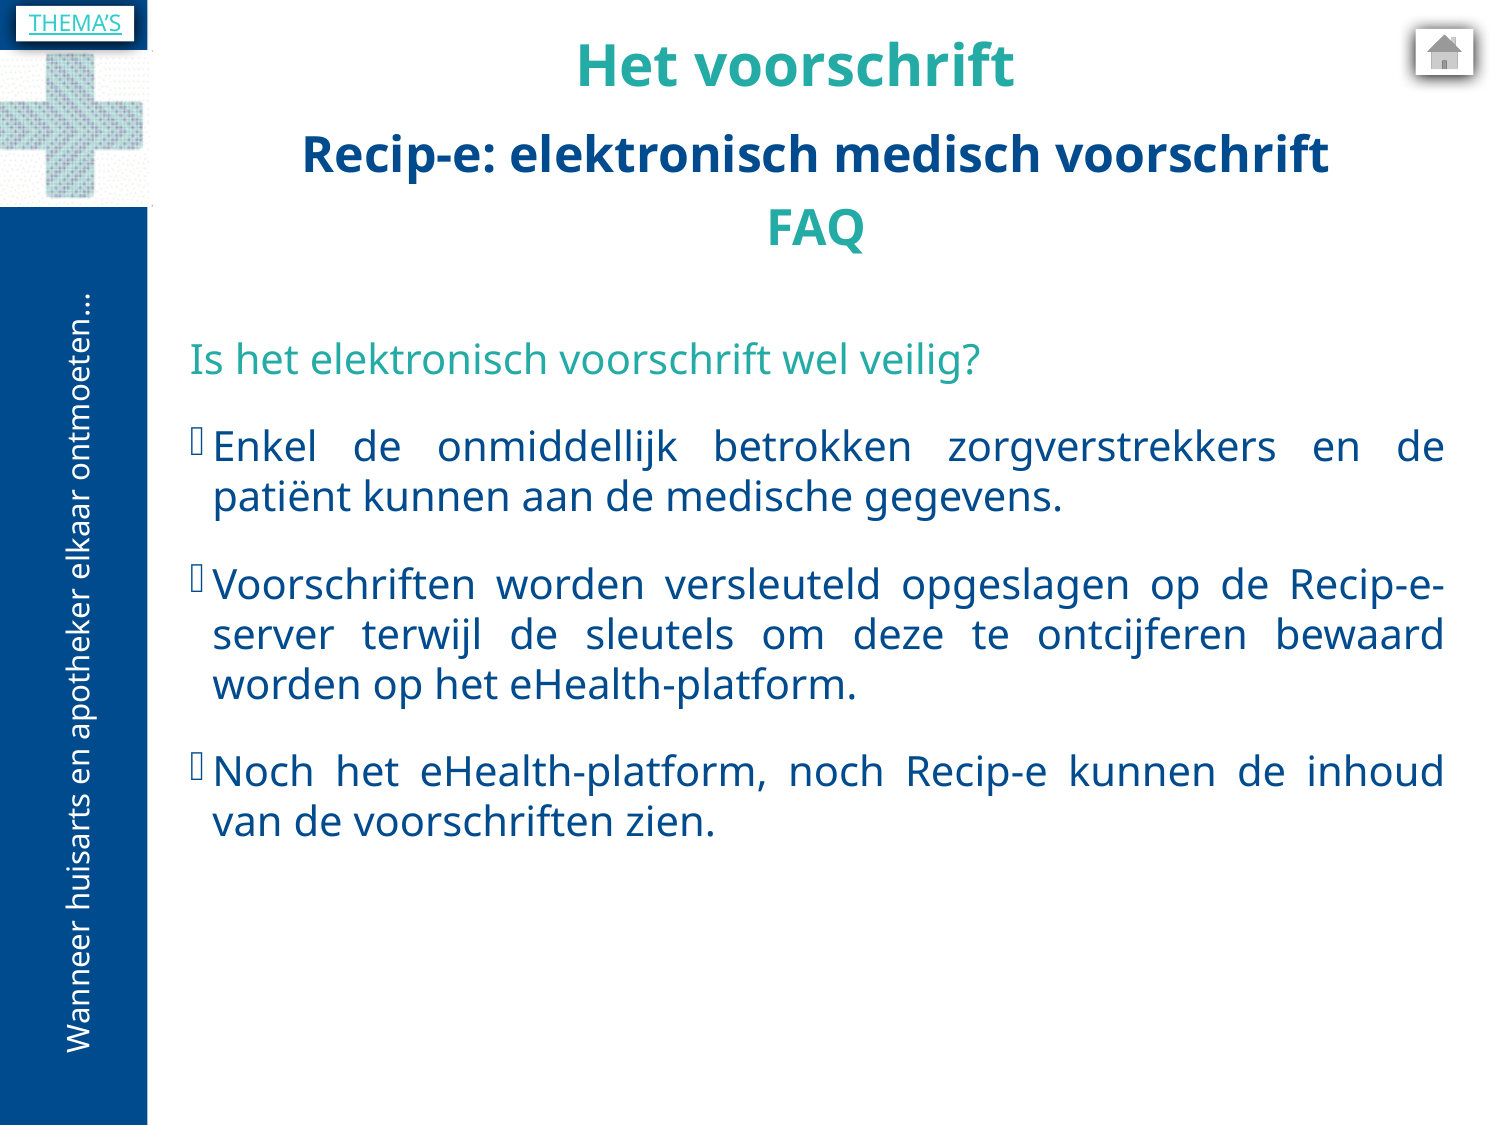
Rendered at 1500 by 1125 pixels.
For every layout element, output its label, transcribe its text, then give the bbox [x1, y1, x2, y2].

list Het voorschrift [174, 28, 1416, 121]
list Is het elektronisch voorschrift wel veilig? Enkel de onmiddellijk betrokken zorgverstrekkers en de patiënt kunnen aan de medische gegevens. Voorschriften worden versleuteld opgeslagen op de Recip-e-server terwijl de sleutels om deze te ontcijferen bewaard worden op het eHealth-platform. Noch het eHealth-platform, noch Recip-e kunnen de inhoud van de voorschriften zien. [174, 324, 1461, 1125]
text_box Recip-e: elektronisch medisch voorschrift FAQ [173, 121, 1460, 293]
text_box [1415, 28, 1474, 76]
picture [0, 50, 154, 207]
text_box THEMA’S [15, 5, 135, 42]
